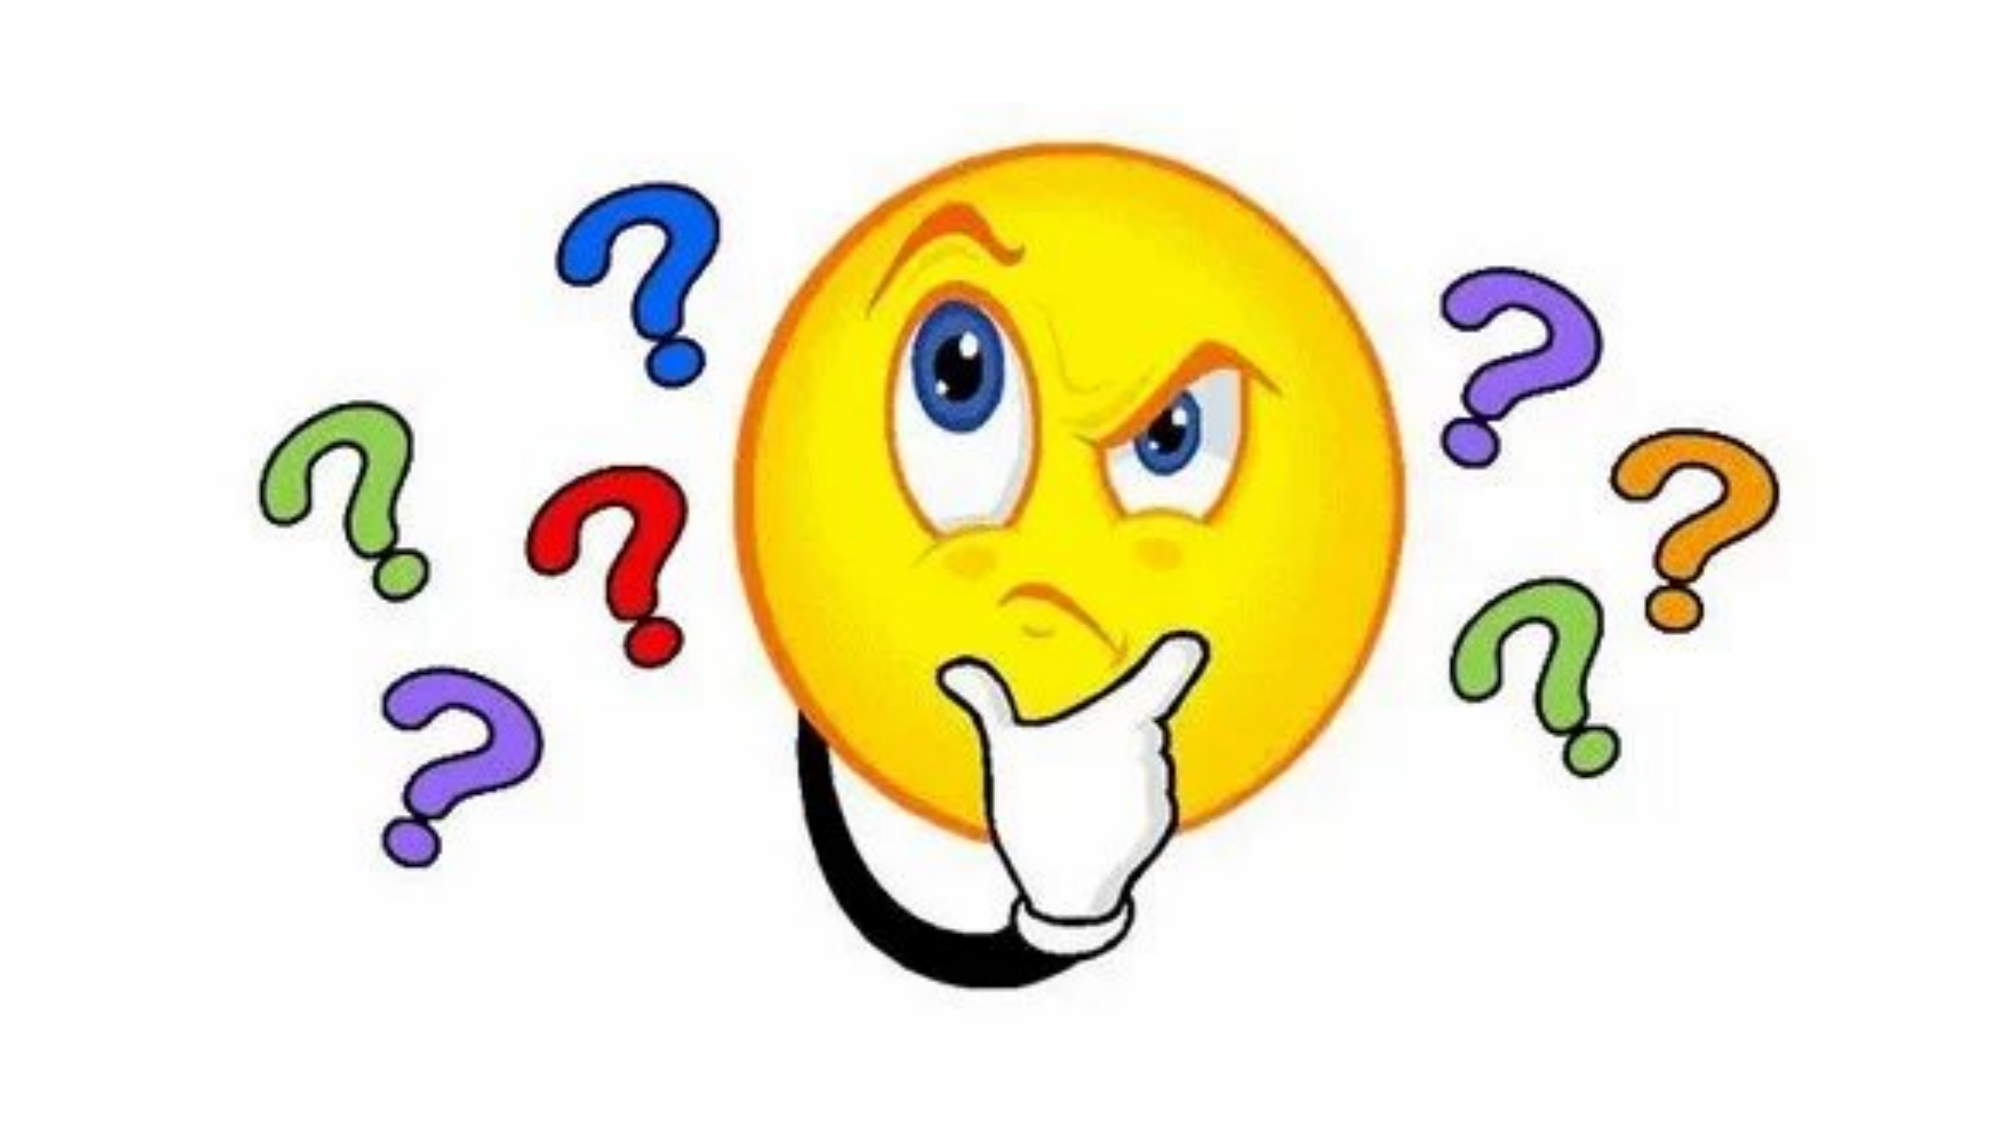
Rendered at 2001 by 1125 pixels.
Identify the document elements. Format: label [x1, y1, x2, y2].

picture [196, 103, 1842, 1037]
